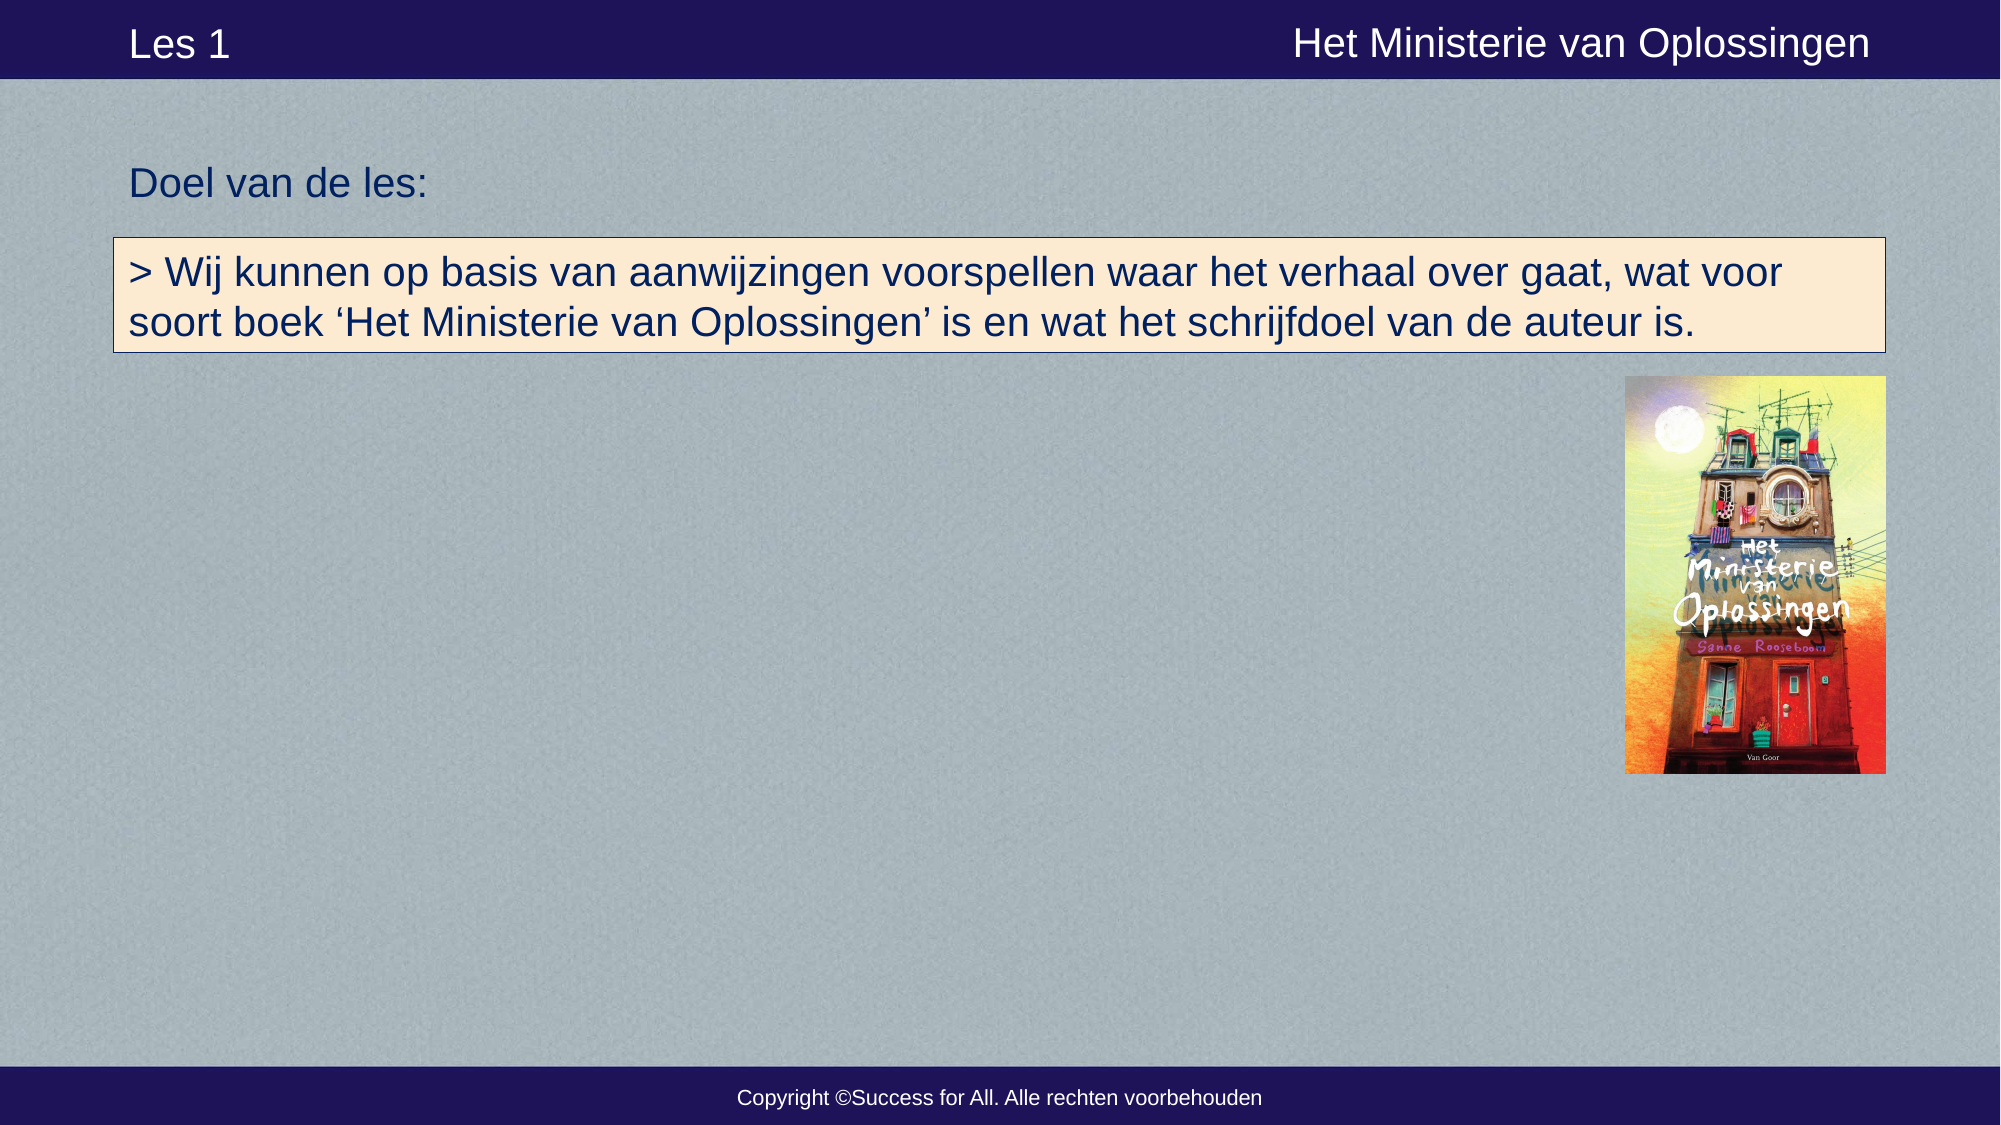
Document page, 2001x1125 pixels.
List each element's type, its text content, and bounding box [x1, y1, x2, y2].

text_box > Wij kunnen op basis van aanwijzingen voorspellen waar het verhaal over gaat, wat voor soort boek ‘Het Ministerie van Oplossingen’ is en wat het schrijfdoel van de auteur is. [113, 237, 1886, 353]
text_box Het Ministerie van Oplossingen [999, 8, 1886, 73]
picture [0, 0, 2001, 1125]
text_box Doel van de les: [113, 148, 1635, 214]
text_box Les 1 [114, 9, 354, 75]
text_box Copyright ©Success for All. Alle rechten voorbehouden [0, 1076, 2000, 1125]
